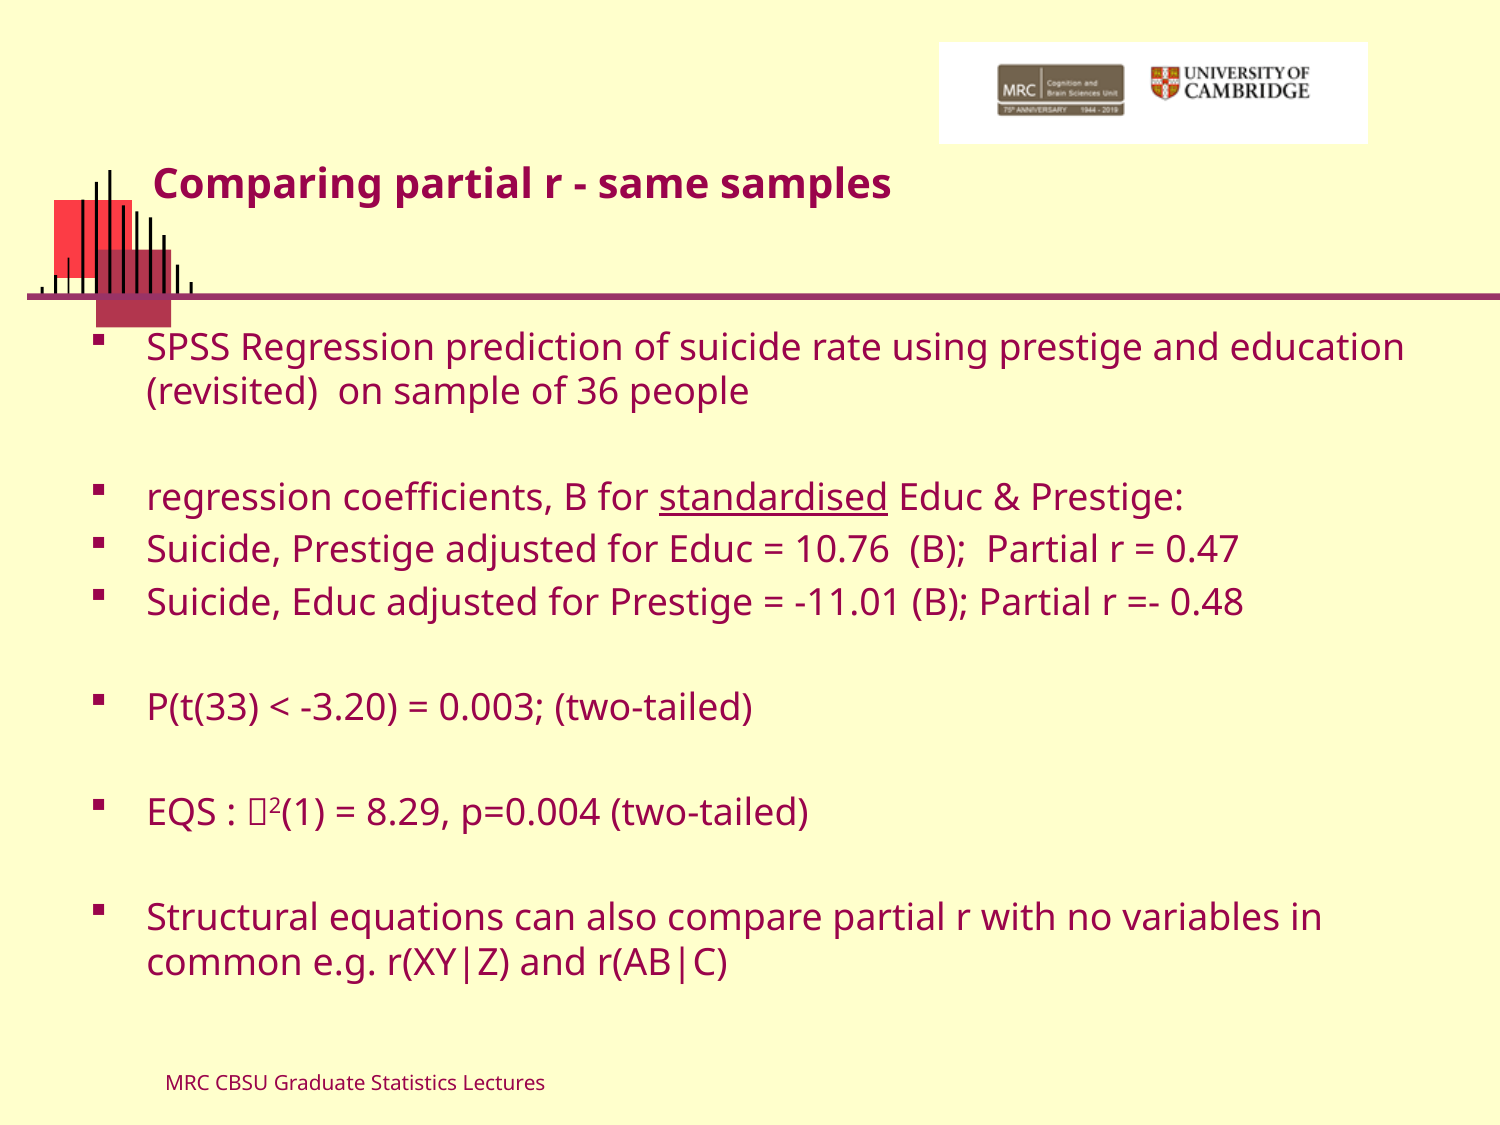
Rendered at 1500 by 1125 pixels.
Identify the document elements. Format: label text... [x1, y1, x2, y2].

footer MRC CBSU Graduate Statistics Lectures [149, 1062, 988, 1101]
title Comparing partial r - same samples [137, 137, 988, 233]
picture [939, 42, 1368, 144]
list SPSS Regression prediction of suicide rate using prestige and education (revisited) on sample of 36 people regression coefficients, B for standardised Educ & Prestige: Suicide, Prestige adjusted for Educ = 10.76 (B); Partial r = 0.47 Suicide, Educ adjusted for Prestige = -11.01 (B); Partial r =- 0.48 P(t(33) < -3.20) = 0.003; (two-tailed) EQS : 2(1) = 8.29, p=0.004 (two-tailed) Structural equations can also compare partial r with no variables in common e.g. r(XY|Z) and r(AB|C) [75, 262, 1425, 1038]
